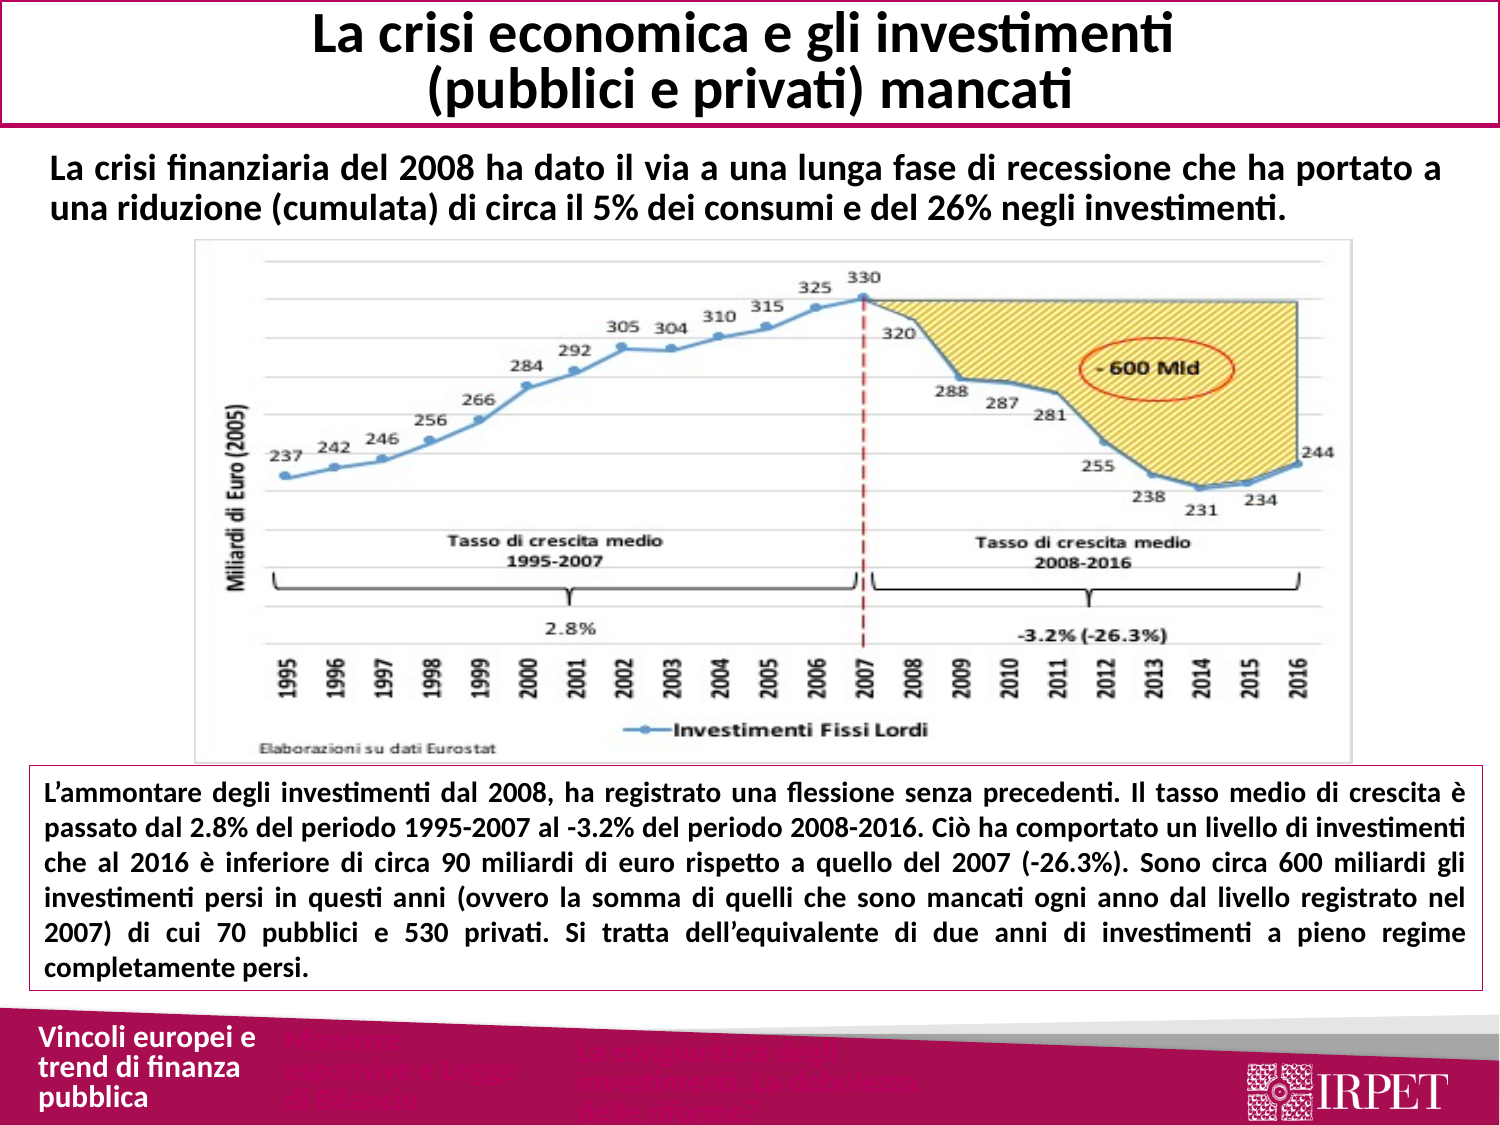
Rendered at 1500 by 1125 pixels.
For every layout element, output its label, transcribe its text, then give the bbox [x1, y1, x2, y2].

text_box Vincoli europei e trend di finanza pubblica [23, 1016, 329, 1122]
text_box L’ammontare degli investimenti dal 2008, ha registrato una flessione senza precedenti. Il tasso medio di crescita è passato dal 2.8% del periodo 1995-2007 al -3.2% del periodo 2008-2016. Ciò ha comportato un livello di investimenti che al 2016 è inferiore di circa 90 miliardi di euro rispetto a quello del 2007 (-26.3%). Sono circa 600 miliardi gli investimenti persi in questi anni (ovvero la somma di quelli che sono mancati ogni anno dal livello registrato nel 2007) di cui 70 pubblici e 530 privati. Si tratta dell’equivalente di due anni di investimenti a pieno regime completamente persi. [29, 765, 1483, 991]
text_box La crisi economica e gli investimenti (pubblici e privati) mancati [0, 0, 1500, 126]
text_box La congiuntura degli investimenti. La debolezza delle riforme? [562, 1031, 950, 1125]
picture [1247, 1063, 1448, 1121]
picture [194, 239, 1353, 765]
text_box Manovre espansive e Legge di Bilancio [269, 1018, 551, 1124]
text_box La crisi finanziaria del 2008 ha dato il via a una lunga fase di recessione che ha portato a una riduzione (cumulata) di circa il 5% dei consumi e del 26% negli investimenti. [35, 140, 1459, 237]
